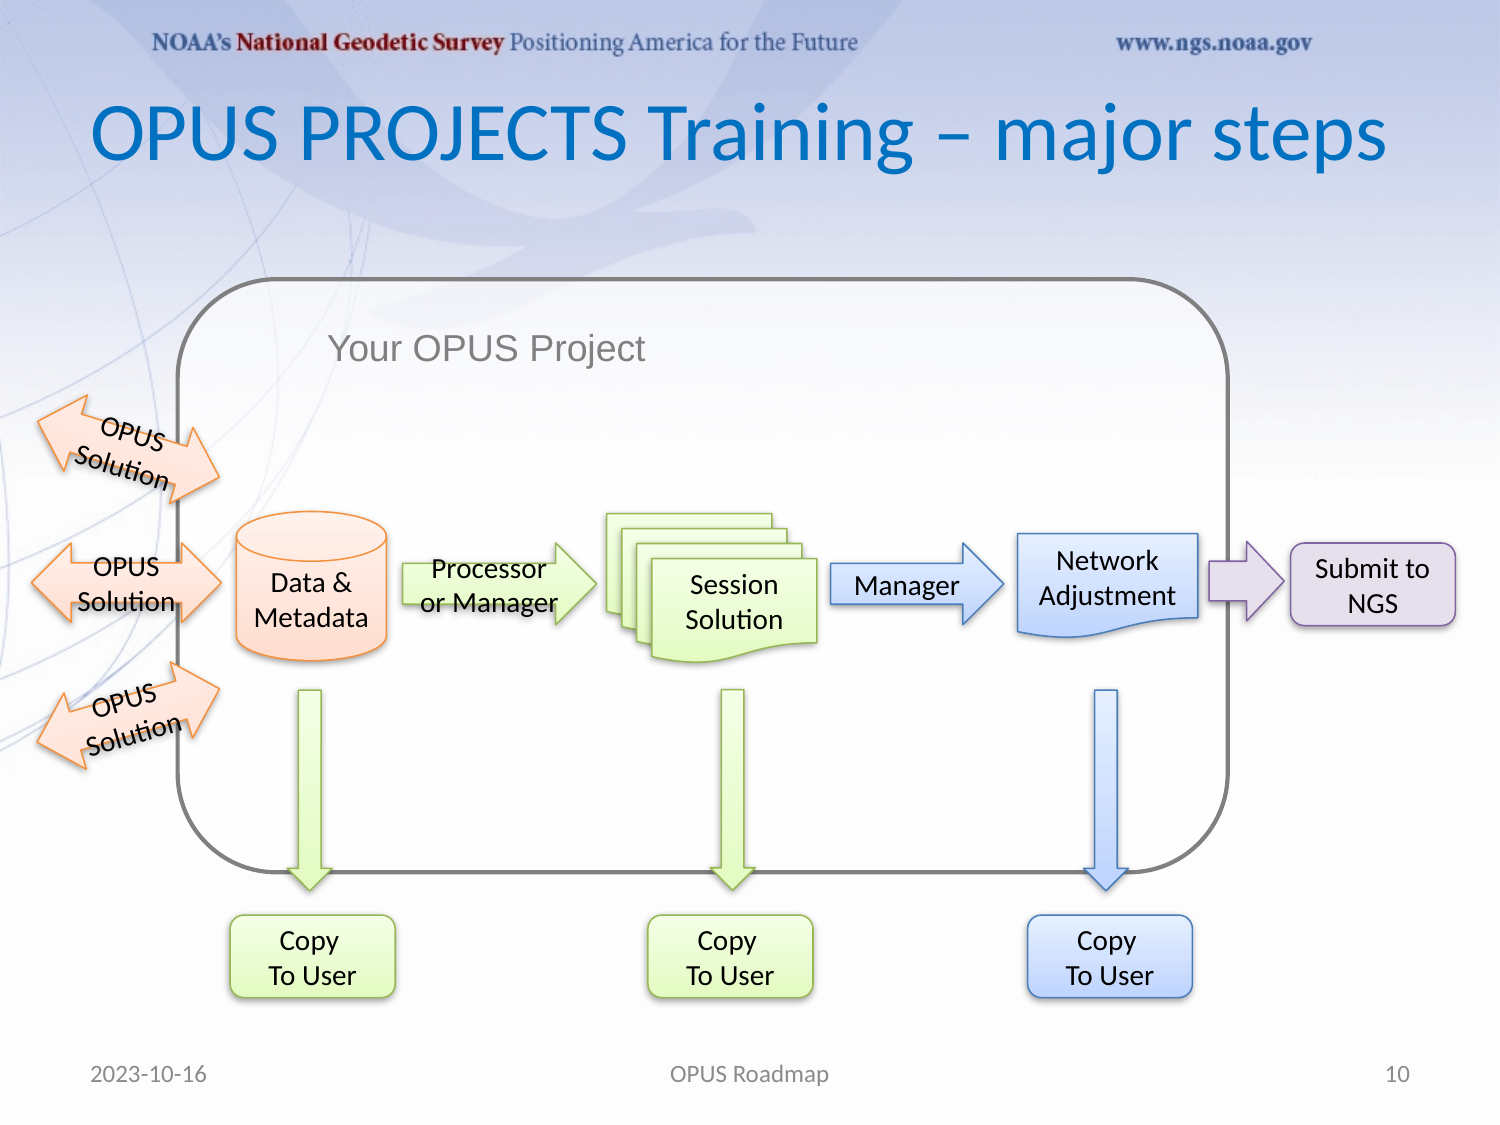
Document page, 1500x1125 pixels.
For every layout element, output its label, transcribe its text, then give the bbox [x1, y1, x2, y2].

text_box OPUS Solution [30, 542, 222, 624]
text_box Copy To User [229, 914, 397, 999]
picture [0, 0, 1500, 1125]
slide_number 10 [1074, 1042, 1425, 1103]
text_box Data & Metadata [235, 510, 388, 662]
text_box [606, 513, 818, 664]
text_box Network Adjustment [1016, 532, 1199, 638]
text_box [175, 277, 1230, 875]
text_box Processor or Manager [401, 542, 598, 626]
text_box OPUS Solution [36, 394, 221, 505]
text_box Manager [829, 542, 1005, 626]
text_box [709, 688, 756, 891]
footer OPUS Roadmap [512, 1042, 988, 1103]
text_box Copy To User [647, 914, 814, 999]
text_box Your OPUS Project [312, 316, 662, 376]
title OPUS PROJECTS Training – major steps [74, 74, 1426, 181]
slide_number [75, 1042, 425, 1103]
text_box [1082, 689, 1130, 892]
text_box [286, 689, 334, 892]
text_box Submit to NGS [1289, 542, 1457, 627]
text_box Copy To User [1026, 914, 1194, 999]
text_box OPUS Solution [36, 661, 221, 770]
text_box [1208, 540, 1285, 622]
